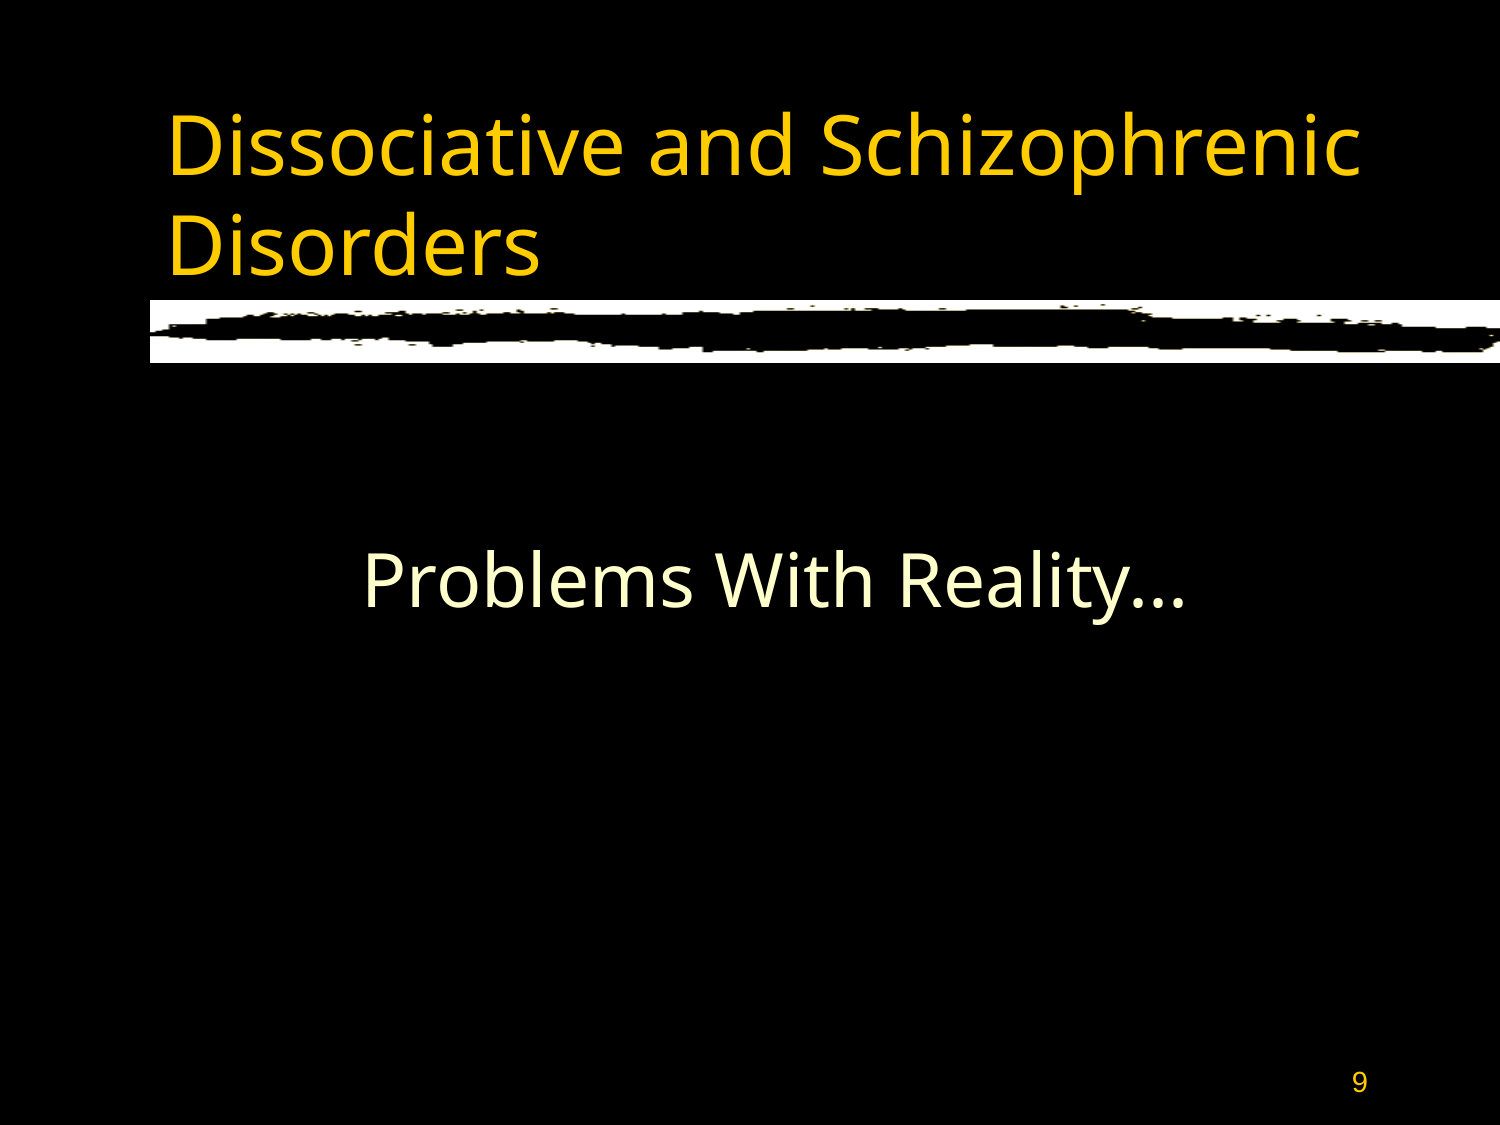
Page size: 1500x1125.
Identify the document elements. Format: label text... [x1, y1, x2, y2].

subtitle Problems With Reality... [249, 524, 1301, 816]
slide_number 9 [1083, 1021, 1384, 1107]
title Dissociative and Schizophrenic Disorders [149, 112, 1417, 301]
